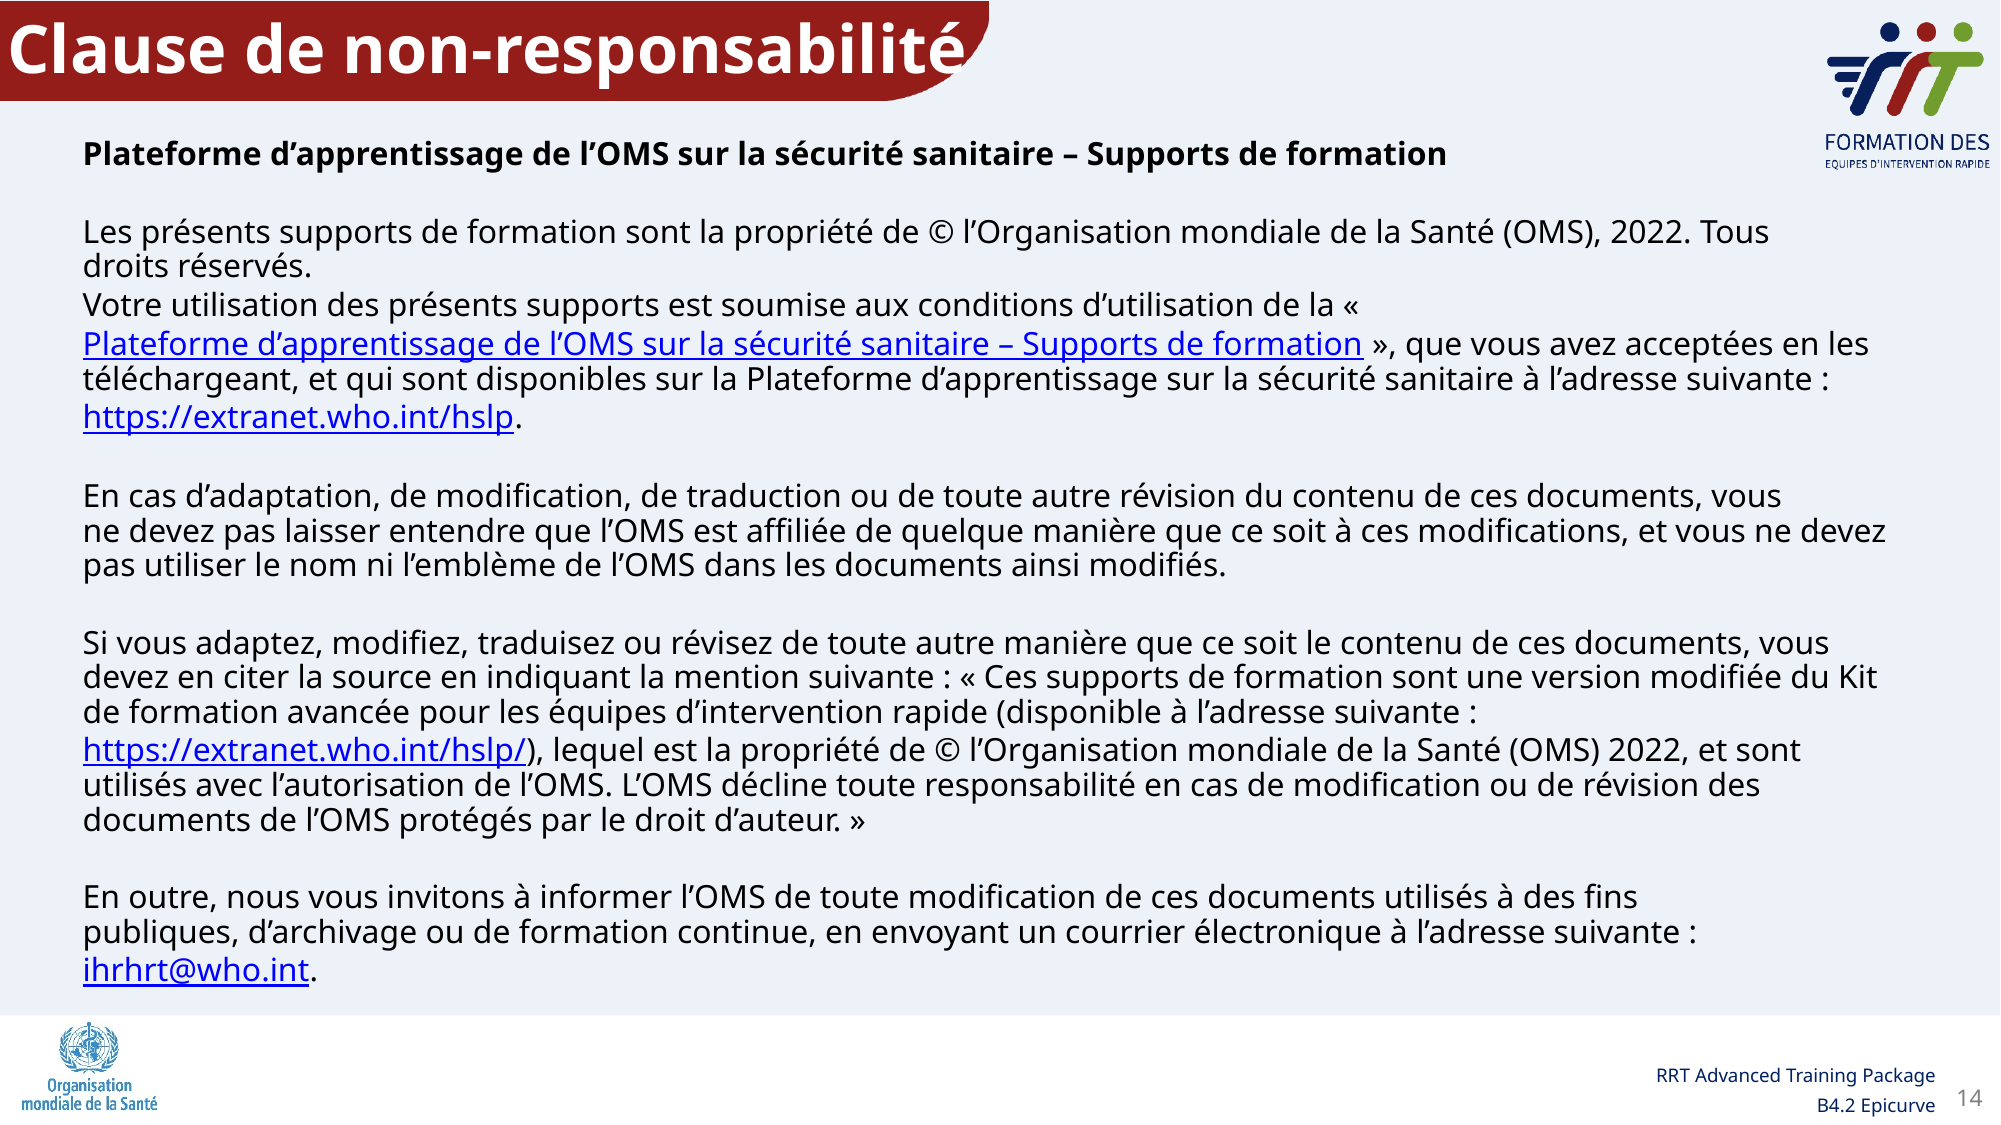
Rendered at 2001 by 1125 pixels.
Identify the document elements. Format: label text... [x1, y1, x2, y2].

list Plateforme d’apprentissage de l’OMS sur la sécurité sanitaire – Supports de formation Les présents supports de formation sont la propriété de © l’Organisation mondiale de la Santé (OMS), 2022. Tous droits réservés. Votre utilisation des présents supports est soumise aux conditions d’utilisation de la « Plateforme d’apprentissage de l’OMS sur la sécurité sanitaire – Supports de formation », que vous avez acceptées en les téléchargeant, et qui sont disponibles sur la Plateforme d’apprentissage sur la sécurité sanitaire à l’adresse suivante : https://extranet.who.int/hslp. En cas d’adaptation, de modification, de traduction ou de toute autre révision du contenu de ces documents, vous ne devez pas laisser entendre que l’OMS est affiliée de quelque manière que ce soit à ces modifications, et vous ne devez pas utiliser le nom ni l’emblème de l’OMS dans les documents ainsi modifiés. Si vous adaptez, modifiez, traduisez ou révisez de toute autre manière que ce soit le contenu de ces documents, vous devez en citer la source en indiquant la mention suivante : « Ces supports de formation sont une version modifiée du Kit de formation avancée pour les équipes d’intervention rapide (disponible à l’adresse suivante : https://extranet.who.int/hslp/), lequel est la propriété de © l’Organisation mondiale de la Santé (OMS) 2022, et sont utilisés avec l’autorisation de l’OMS. L’OMS décline toute responsabilité en cas de modification ou de révision des documents de l’OMS protégés par le droit d’auteur. » En outre, nous vous invitons à informer l’OMS de toute modification de ces documents utilisés à des fins publiques, d’archivage ou de formation continue, en envoyant un courrier électronique à l’adresse suivante : ihrhrt@who.int. [82, 137, 1904, 993]
picture [20, 1020, 158, 1111]
picture [1825, 21, 1990, 170]
picture [0, 1, 989, 101]
